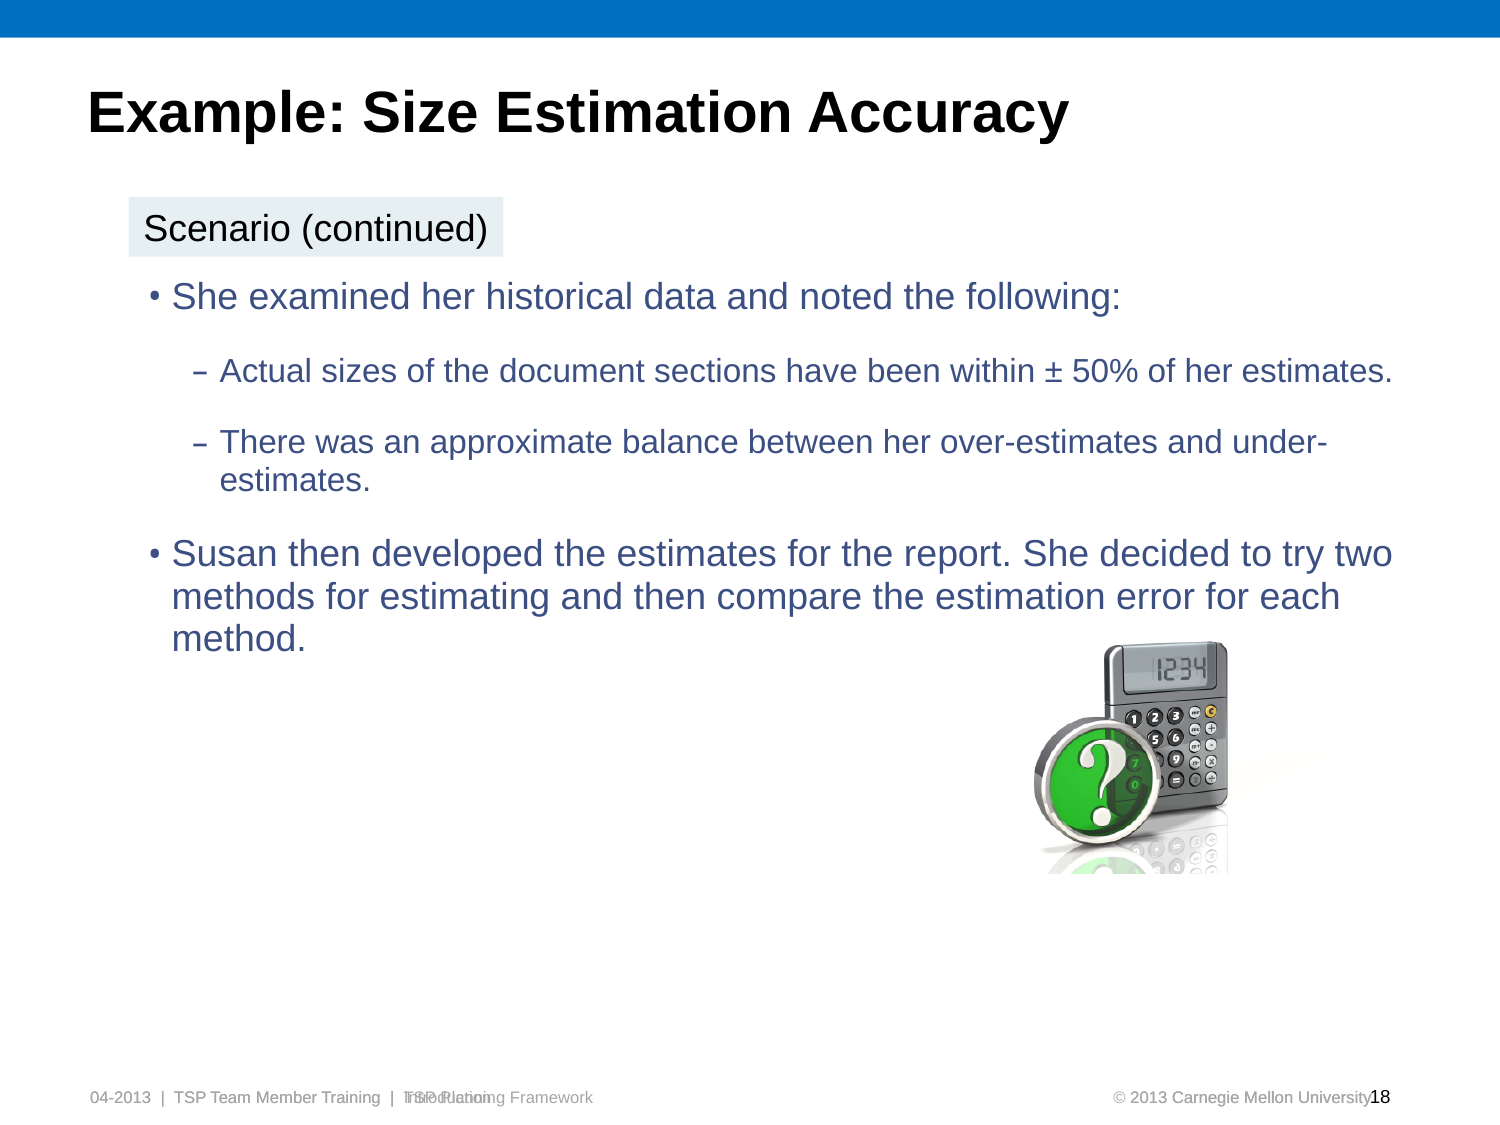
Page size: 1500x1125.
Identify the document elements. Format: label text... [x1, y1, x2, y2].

picture [991, 621, 1329, 874]
list She examined her historical data and noted the following: Actual sizes of the document sections have been within ± 50% of her estimates. There was an approximate balance between her over-estimates and under-estimates. Susan then developed the estimates for the report. She decided to try two methods for estimating and then compare the estimation error for each method. [87, 274, 1440, 509]
title Example: Size Estimation Accuracy [87, 87, 1439, 226]
text_box Scenario (continued) [128, 196, 504, 257]
